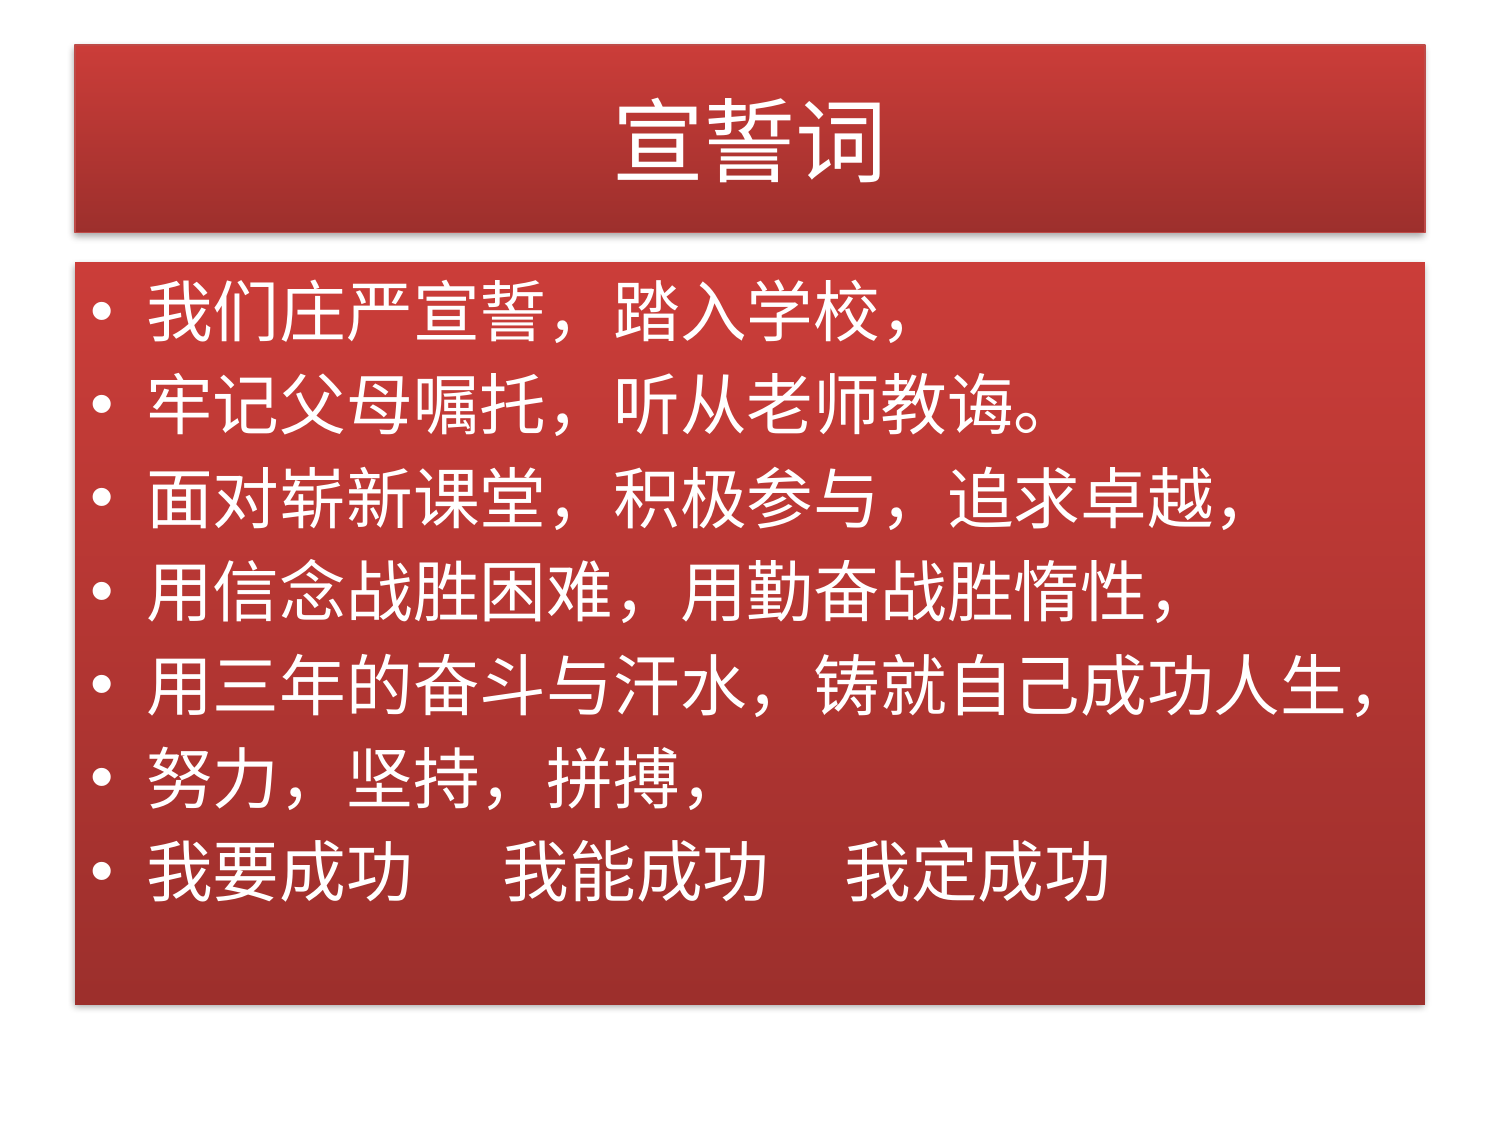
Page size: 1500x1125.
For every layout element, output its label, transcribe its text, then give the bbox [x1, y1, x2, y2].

title 宣誓词 [74, 44, 1426, 233]
list 我们庄严宣誓，踏入学校， 牢记父母嘱托，听从老师教诲。 面对崭新课堂，积极参与，追求卓越， 用信念战胜困难，用勤奋战胜惰性， 用三年的奋斗与汗水，铸就自己成功人生， 努力，坚持，拼搏， 我要成功 我能成功 我定成功 [75, 262, 1425, 1005]
